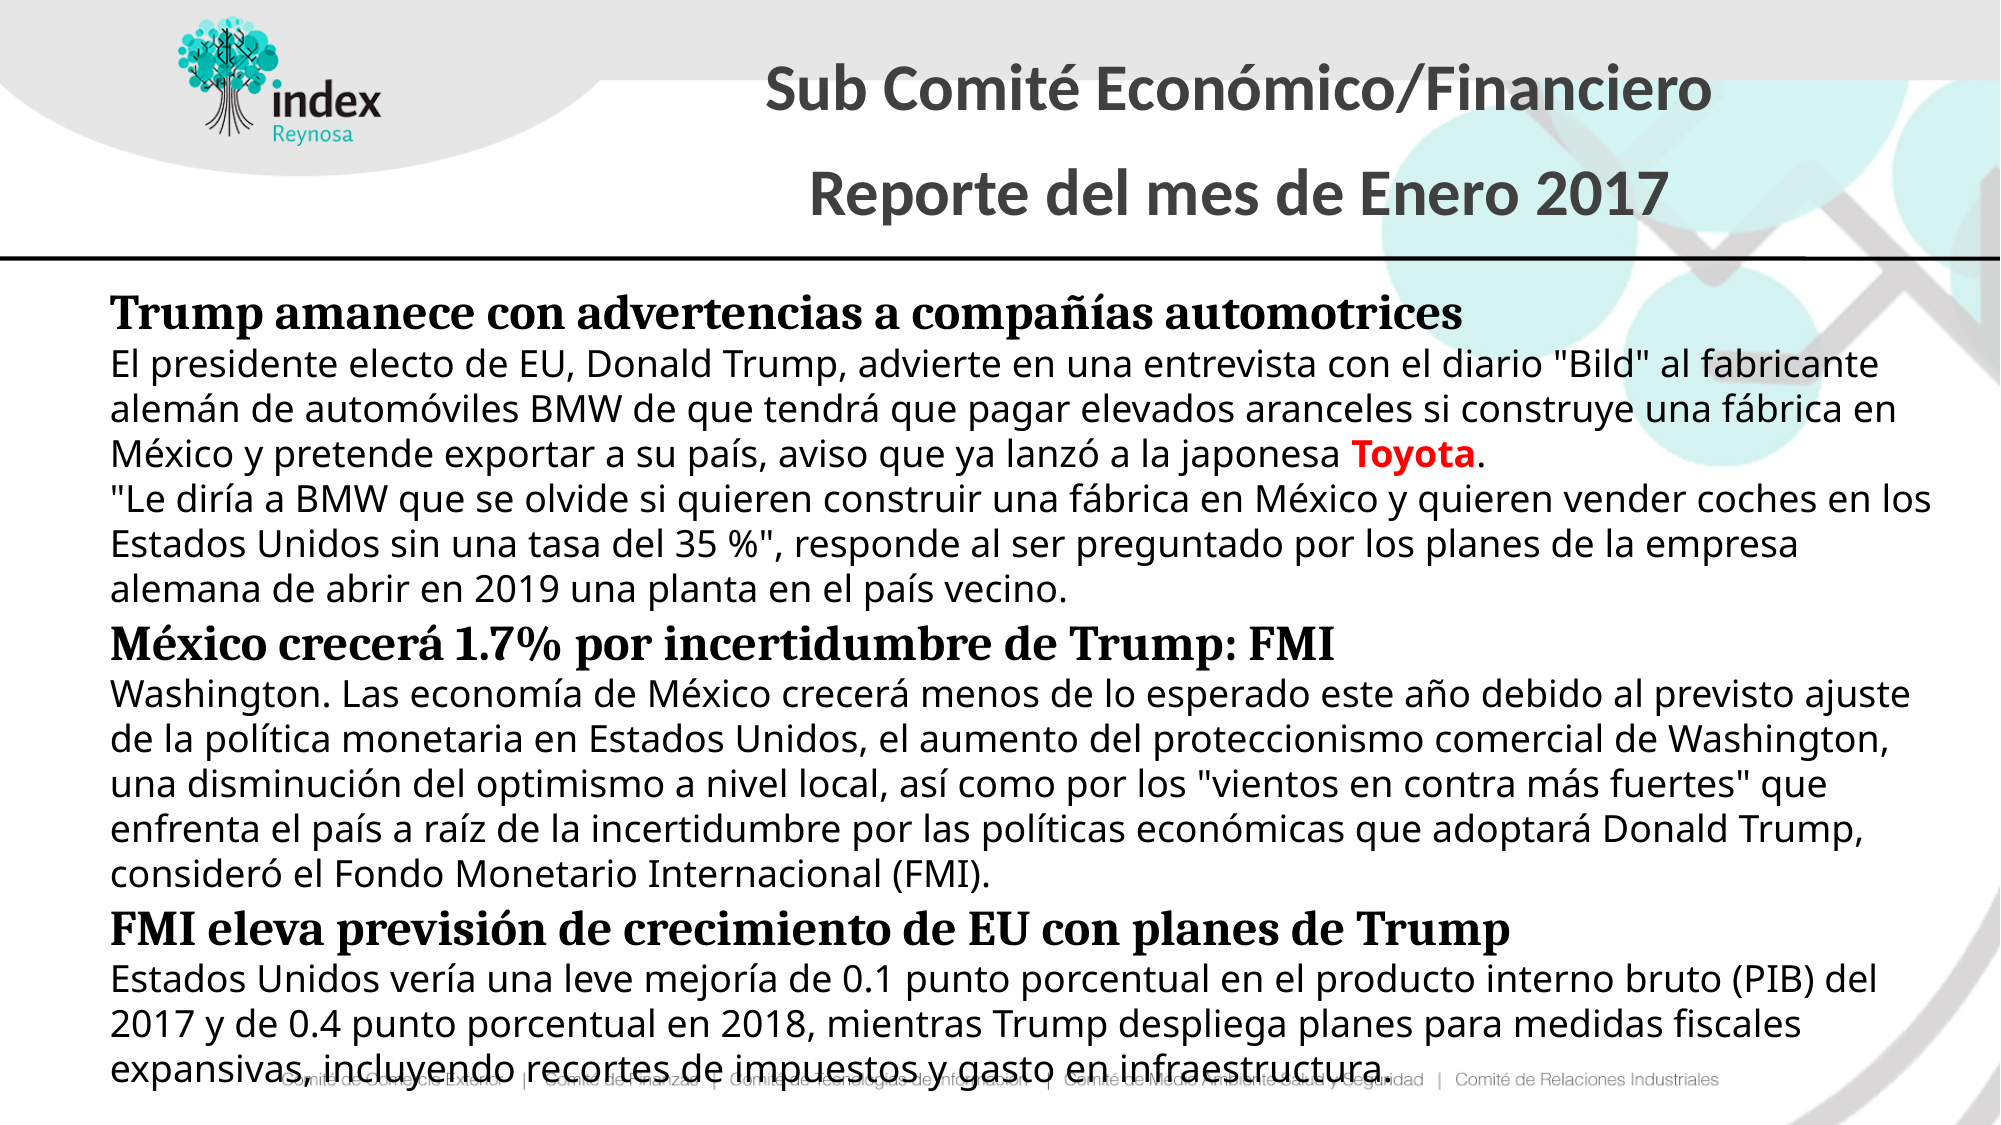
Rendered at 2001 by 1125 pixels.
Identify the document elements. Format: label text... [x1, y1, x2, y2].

text_box Trump amanece con advertencias a compañías automotrices El presidente electo de EU, Donald Trump, advierte en una entrevista con el diario "Bild" al fabricante alemán de automóviles BMW de que tendrá que pagar elevados aranceles si construye una fábrica en México y pretende exportar a su país, aviso que ya lanzó a la japonesa Toyota. "Le diría a BMW que se olvide si quieren construir una fábrica en México y quieren vender coches en los Estados Unidos sin una tasa del 35 %", responde al ser preguntado por los planes de la empresa alemana de abrir en 2019 una planta en el país vecino. México crecerá 1.7% por incertidumbre de Trump: FMI Washington. Las economía de México crecerá menos de lo esperado este año debido al previsto ajuste de la política monetaria en Estados Unidos, el aumento del proteccionismo comercial de Washington, una disminución del optimismo a nivel local, así como por los "vientos en contra más fuertes" que enfrenta el país a raíz de la incertidumbre por las políticas económicas que adoptará Donald Trump, consideró el Fondo Monetario Internacional (FMI). FMI eleva previsión de crecimiento de EU con planes de Trump Estados Unidos vería una leve mejoría de 0.1 punto porcentual en el producto interno bruto (PIB) del 2017 y de 0.4 punto porcentual en 2018, mientras Trump despliega planes para medidas fiscales expansivas, incluyendo recortes de impuestos y gasto en infraestructura. [94, 272, 1962, 1125]
picture [0, 0, 2000, 258]
picture [0, 259, 2000, 1125]
title Sub Comité Económico/Financiero Reporte del mes de Enero 2017 [552, 39, 1928, 243]
